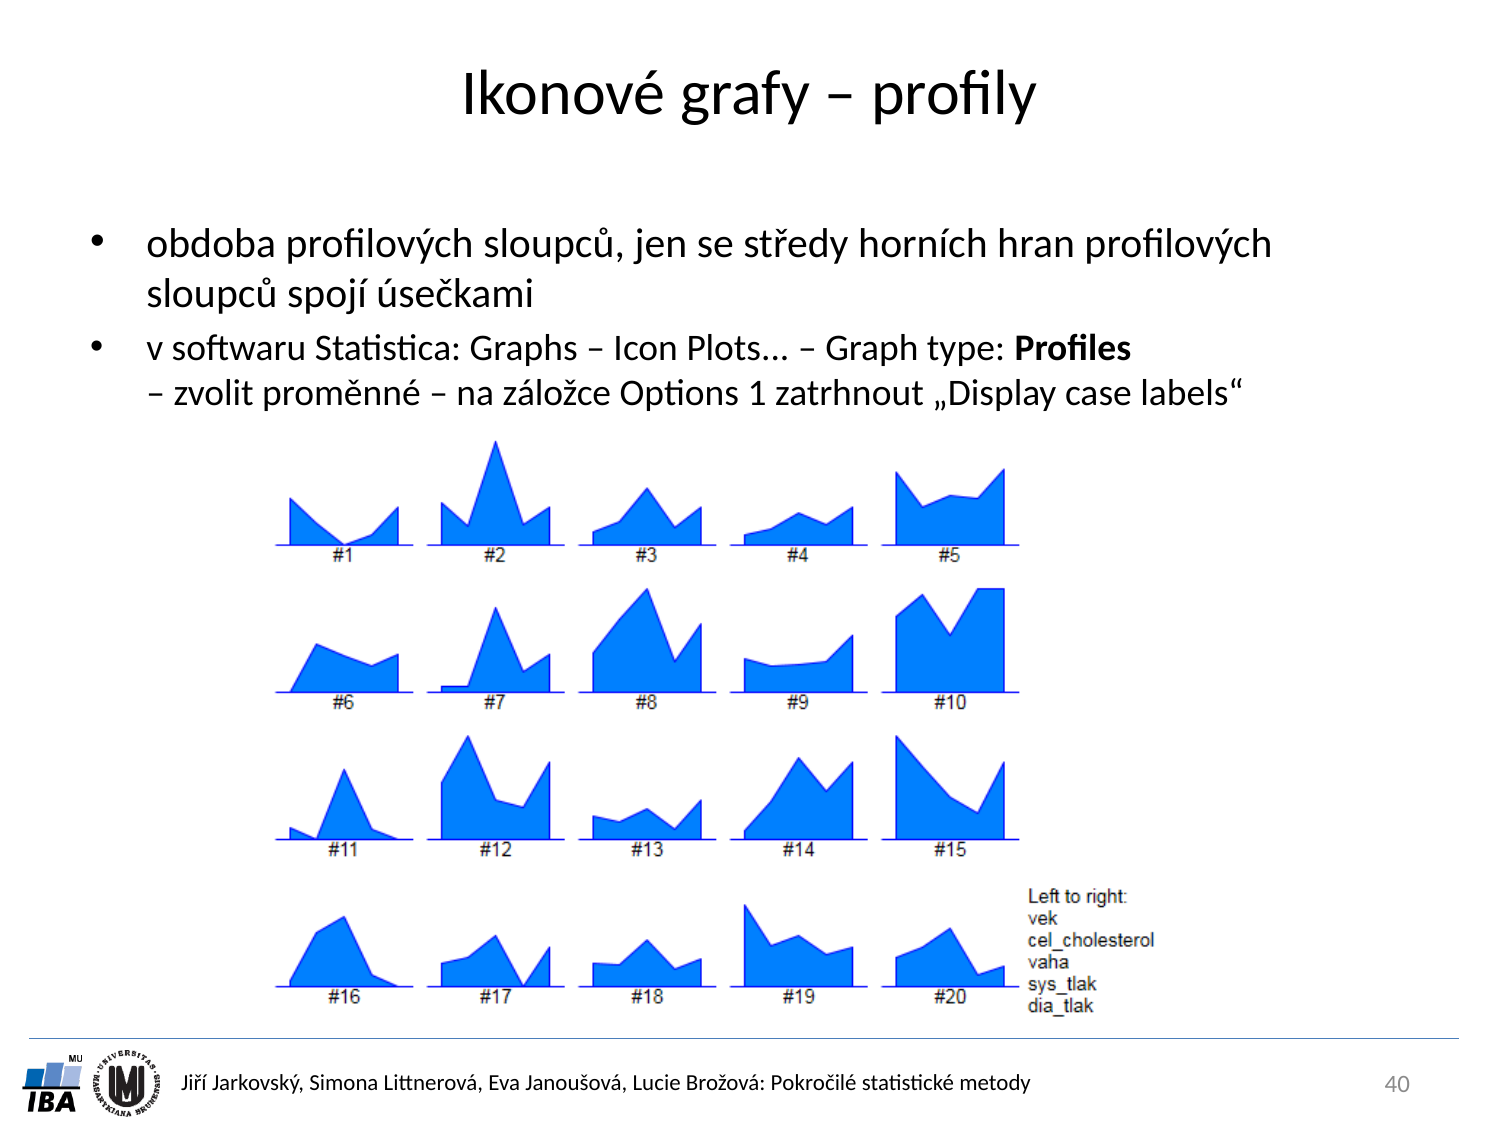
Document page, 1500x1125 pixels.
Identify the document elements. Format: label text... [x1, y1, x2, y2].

list obdoba profilových sloupců, jen se středy horních hran profilových sloupců spojí úsečkami v softwaru Statistica: Graphs – Icon Plots... – Graph type: Profiles – zvolit proměnné – na záložce Options 1 zatrhnout „Display case labels“ [75, 208, 1425, 1005]
picture [262, 435, 1171, 1027]
title Ikonové grafy – profily [75, 42, 1425, 135]
slide_number 40 [1074, 1052, 1425, 1113]
picture [93, 1050, 160, 1117]
picture [22, 1055, 82, 1112]
